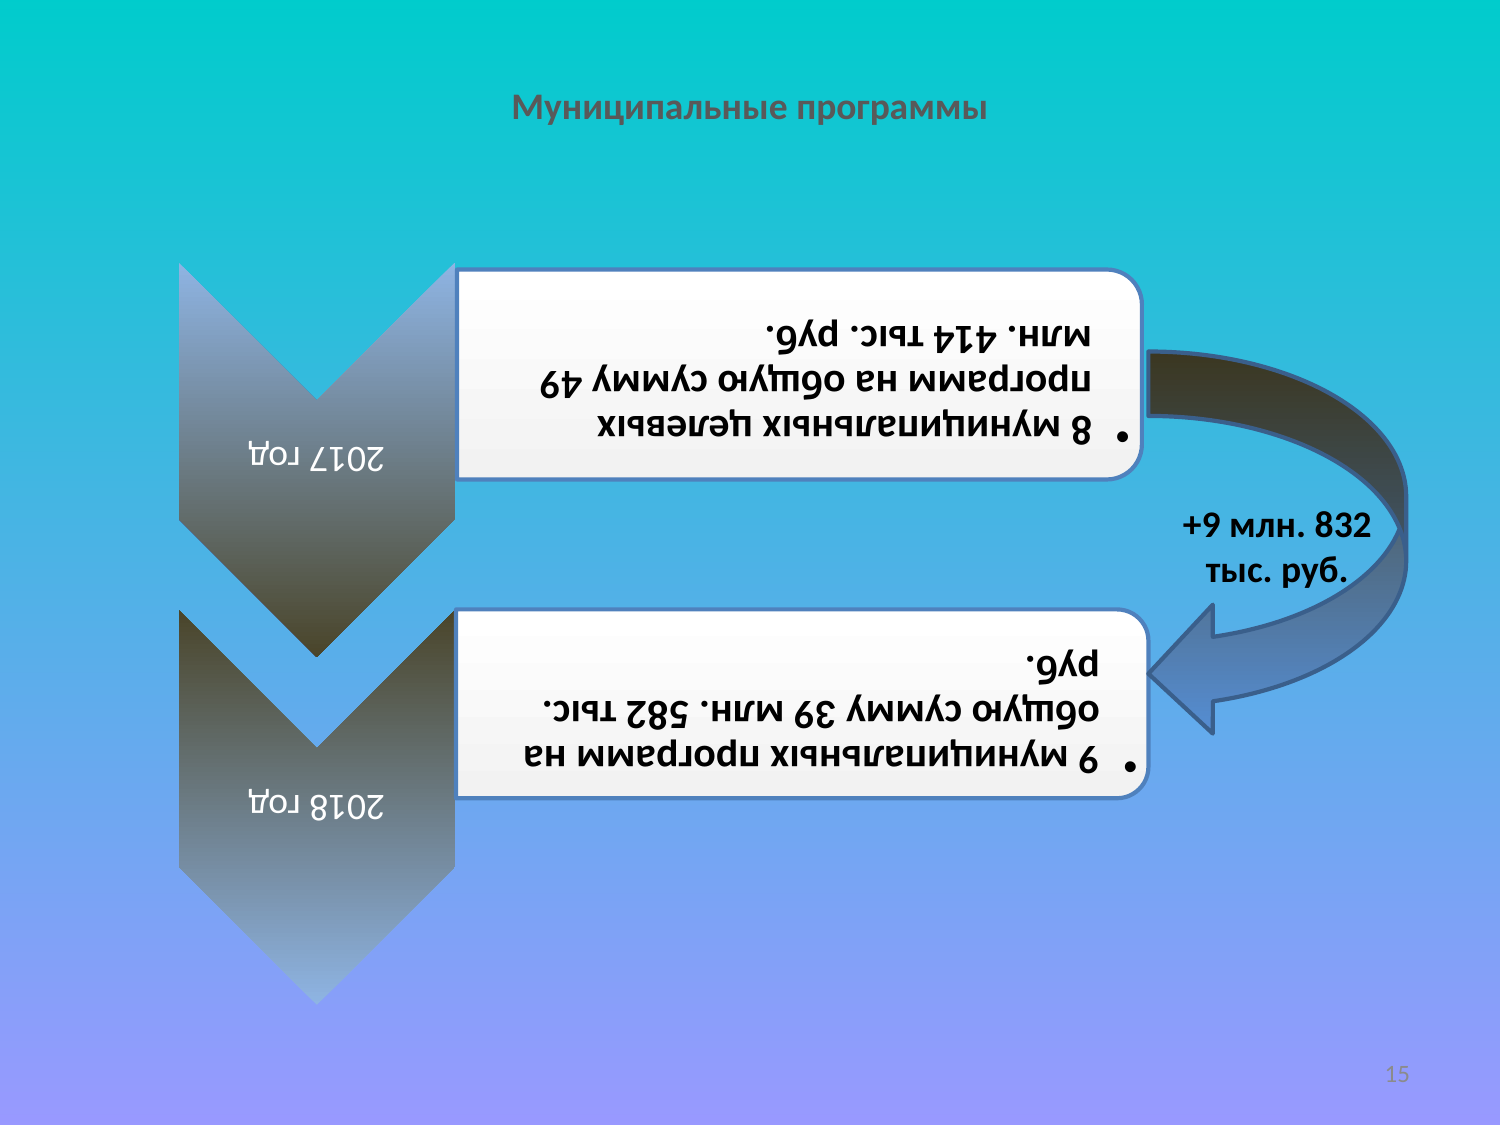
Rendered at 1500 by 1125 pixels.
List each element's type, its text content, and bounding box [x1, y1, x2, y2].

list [74, 262, 1426, 1006]
title Муниципальные программы [74, 34, 1426, 175]
slide_number 15 [1074, 1042, 1425, 1103]
